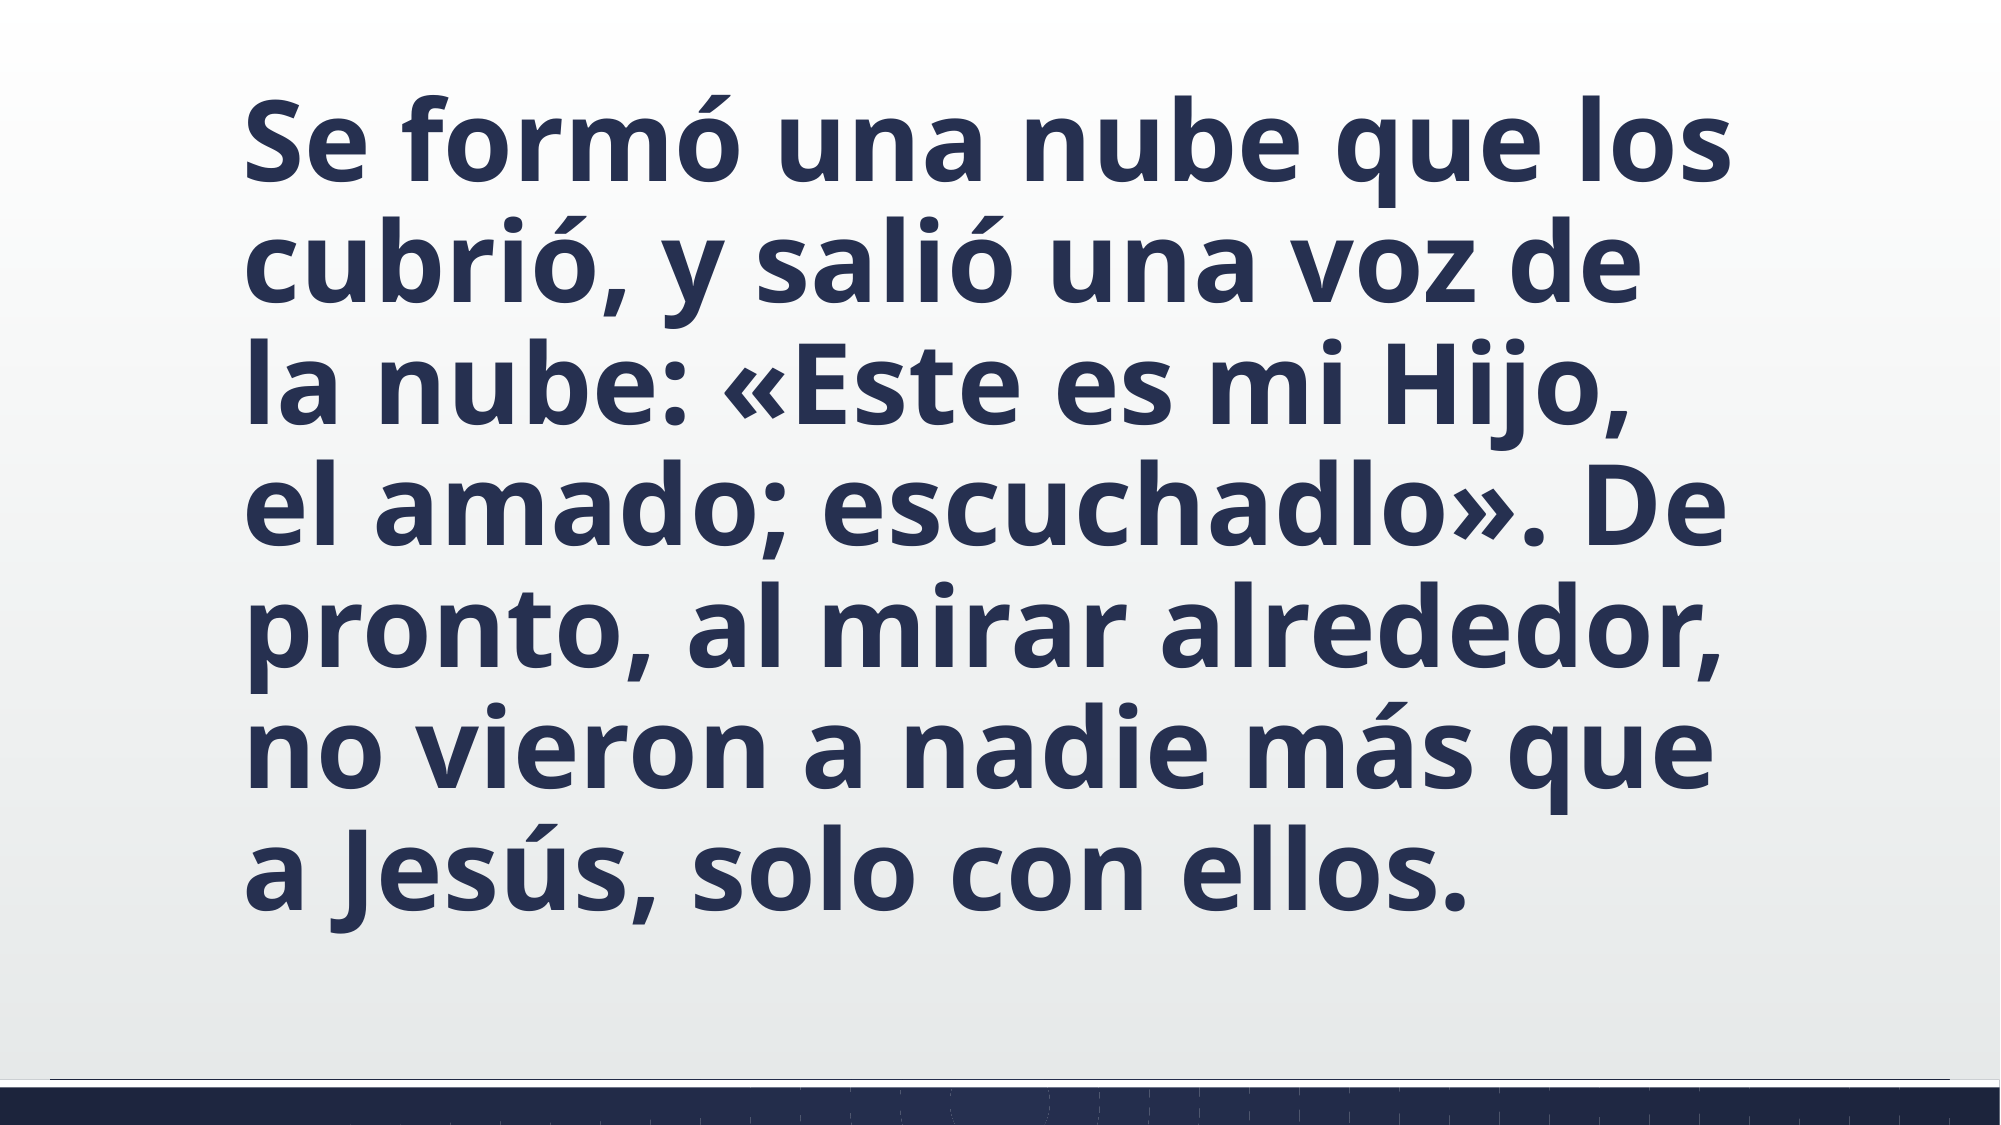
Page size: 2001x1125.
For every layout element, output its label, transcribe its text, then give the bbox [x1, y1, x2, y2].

list Se formó una nube que los cubrió, y salió una voz de la nube: «Este es mi Hijo, el amado; escuchadlo». De pronto, al mirar alrededor, no vieron a nadie más que a Jesús, solo con ellos. [219, 76, 1780, 990]
